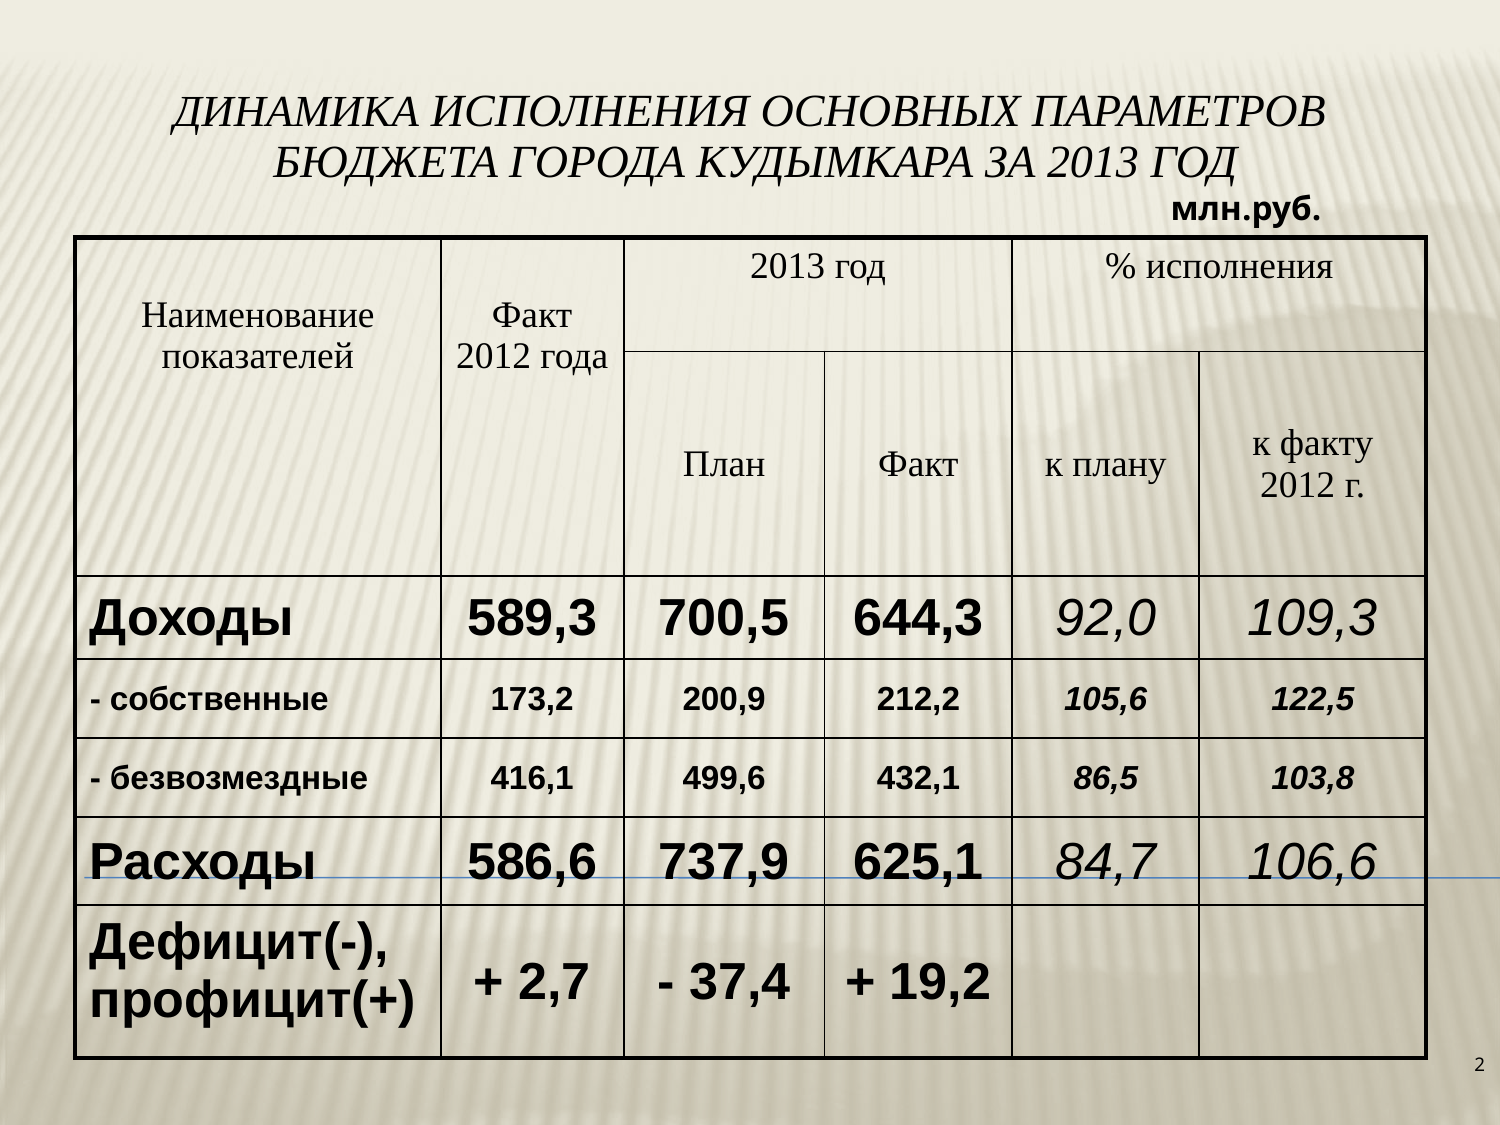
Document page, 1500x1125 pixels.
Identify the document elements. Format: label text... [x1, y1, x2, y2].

table_header 2013 год [625, 240, 1011, 351]
table_header Наименование показателей [77, 240, 440, 575]
title Динамика исполнения основных параметров бюджета города Кудымкара за 2013 год [88, 78, 1423, 197]
table_cell 109,3 [1200, 577, 1424, 658]
table_cell 84,7 [1013, 818, 1198, 904]
table_cell 86,5 [1013, 739, 1198, 816]
table_cell 105,6 [1013, 660, 1198, 737]
table_cell 700,5 [625, 577, 824, 658]
table_cell - собственные [77, 660, 440, 737]
table_cell 432,1 [825, 739, 1011, 816]
table_cell к плану [1013, 352, 1198, 575]
table_cell 589,3 [442, 577, 623, 658]
table_cell 200,9 [625, 660, 824, 737]
table_cell + 19,2 [825, 906, 1011, 1056]
table_cell Расходы [77, 818, 440, 904]
table_header % исполнения [1013, 240, 1424, 351]
table_cell 106,6 [1200, 818, 1424, 904]
text_box 2 [1459, 1045, 1500, 1083]
table_cell + 2,7 [442, 906, 623, 1056]
table_cell Дефицит(-), профицит(+) [77, 906, 440, 1056]
table_cell 103,8 [1200, 739, 1424, 816]
table_cell к факту 2012 г. [1200, 352, 1424, 575]
table_cell 737,9 [625, 818, 824, 904]
table_cell 586,6 [442, 818, 623, 904]
table_cell 173,2 [442, 660, 623, 737]
table_cell 122,5 [1200, 660, 1424, 737]
table_cell 625,1 [825, 818, 1011, 904]
table_header Факт 2012 года [442, 240, 623, 575]
table_cell - 37,4 [625, 906, 824, 1056]
table_cell План [625, 352, 824, 575]
subtitle млн.руб. [1149, 187, 1432, 235]
table_cell 499,6 [625, 739, 824, 816]
table_cell Факт [825, 352, 1011, 575]
table_cell [1013, 906, 1198, 1056]
table_cell 212,2 [825, 660, 1011, 737]
table_cell [1200, 906, 1424, 1056]
table_cell 416,1 [442, 739, 623, 816]
table_cell 92,0 [1013, 577, 1198, 658]
table_cell 644,3 [825, 577, 1011, 658]
table_cell Доходы [77, 577, 440, 658]
table_cell - безвозмездные [77, 739, 440, 816]
